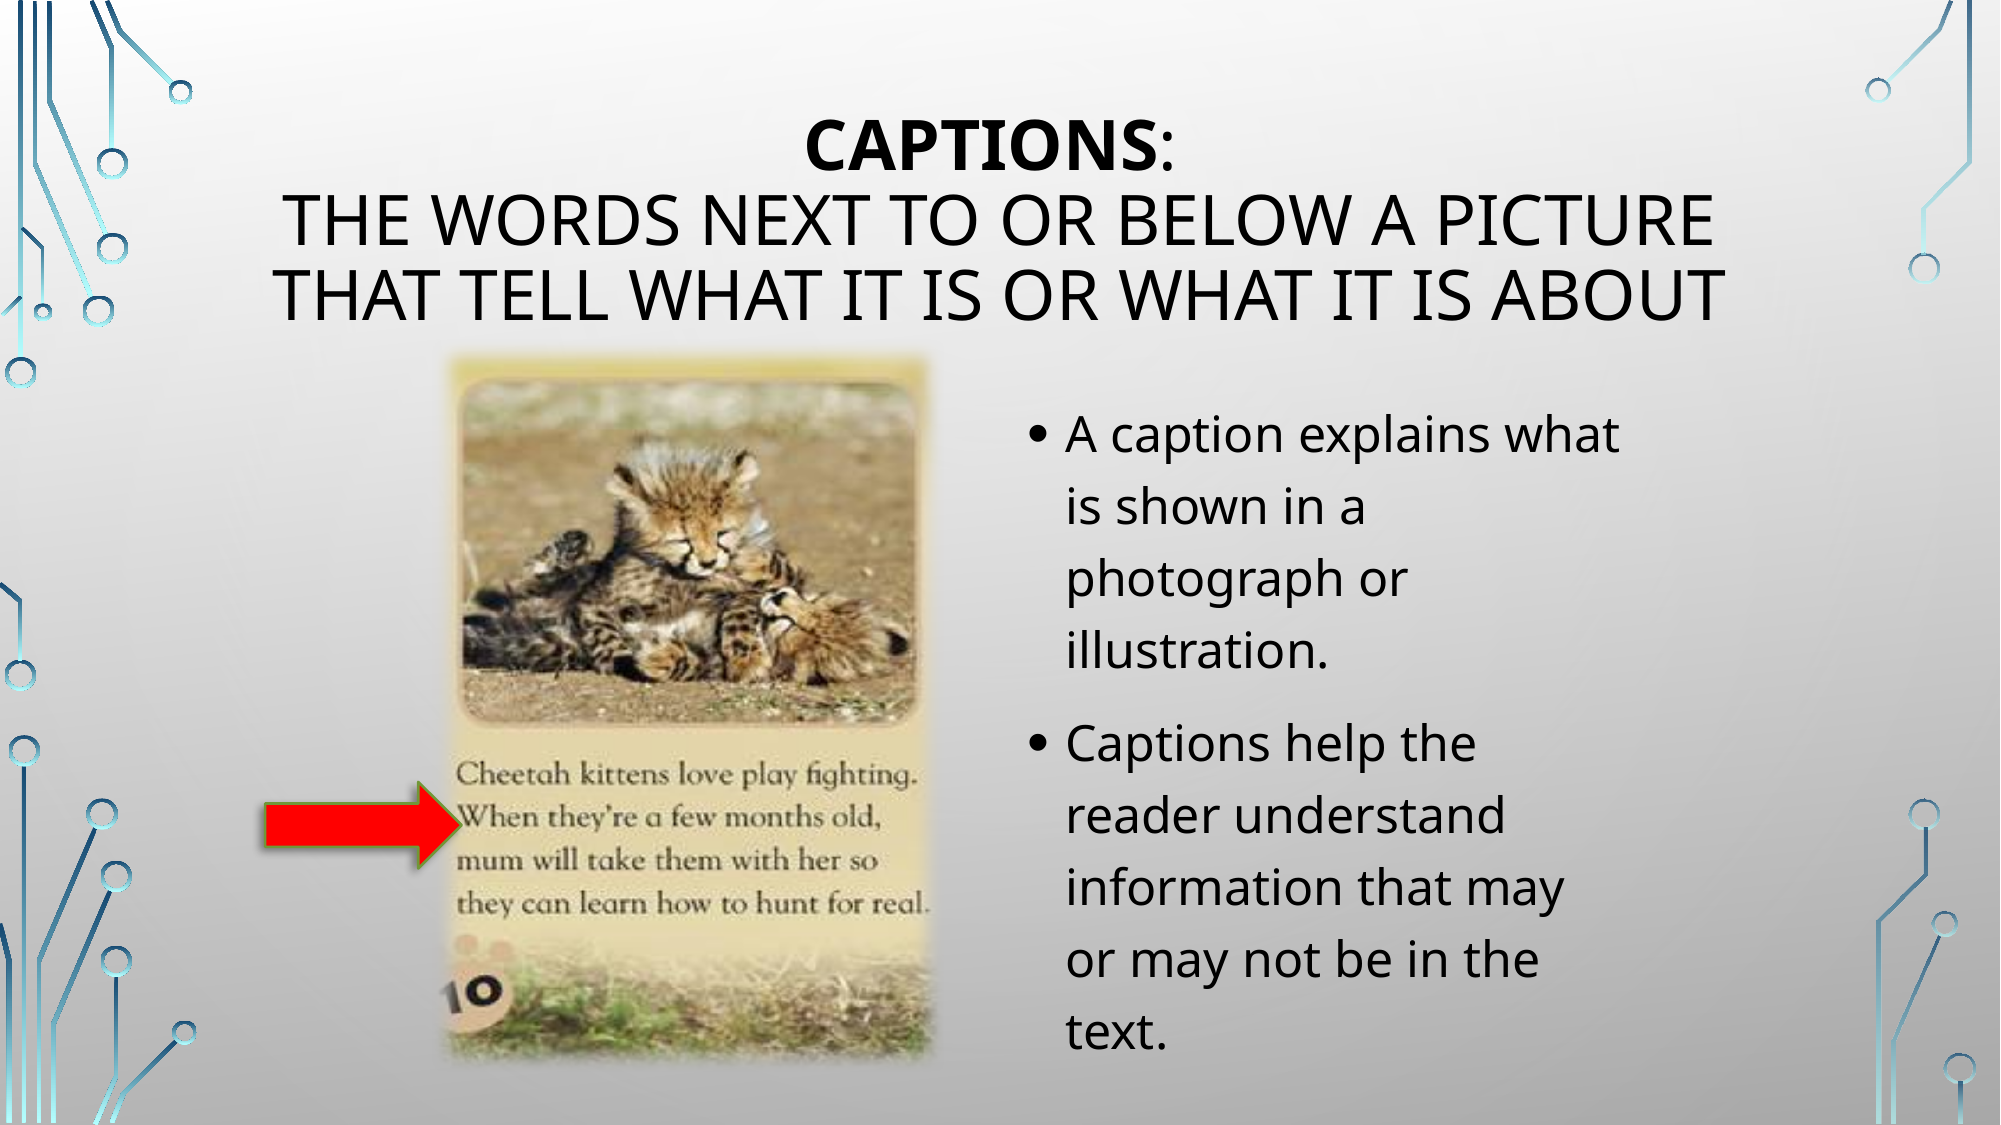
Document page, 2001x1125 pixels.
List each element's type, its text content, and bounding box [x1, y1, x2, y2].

picture [432, 339, 944, 1072]
list A caption explains what is shown in a photograph or illustration. Captions help the reader understand information that may or may not be in the text. [1012, 383, 1641, 1029]
title Captions: the words next to or below a picture that tell what it is or what it is about [187, 101, 1813, 344]
text_box [263, 780, 432, 870]
